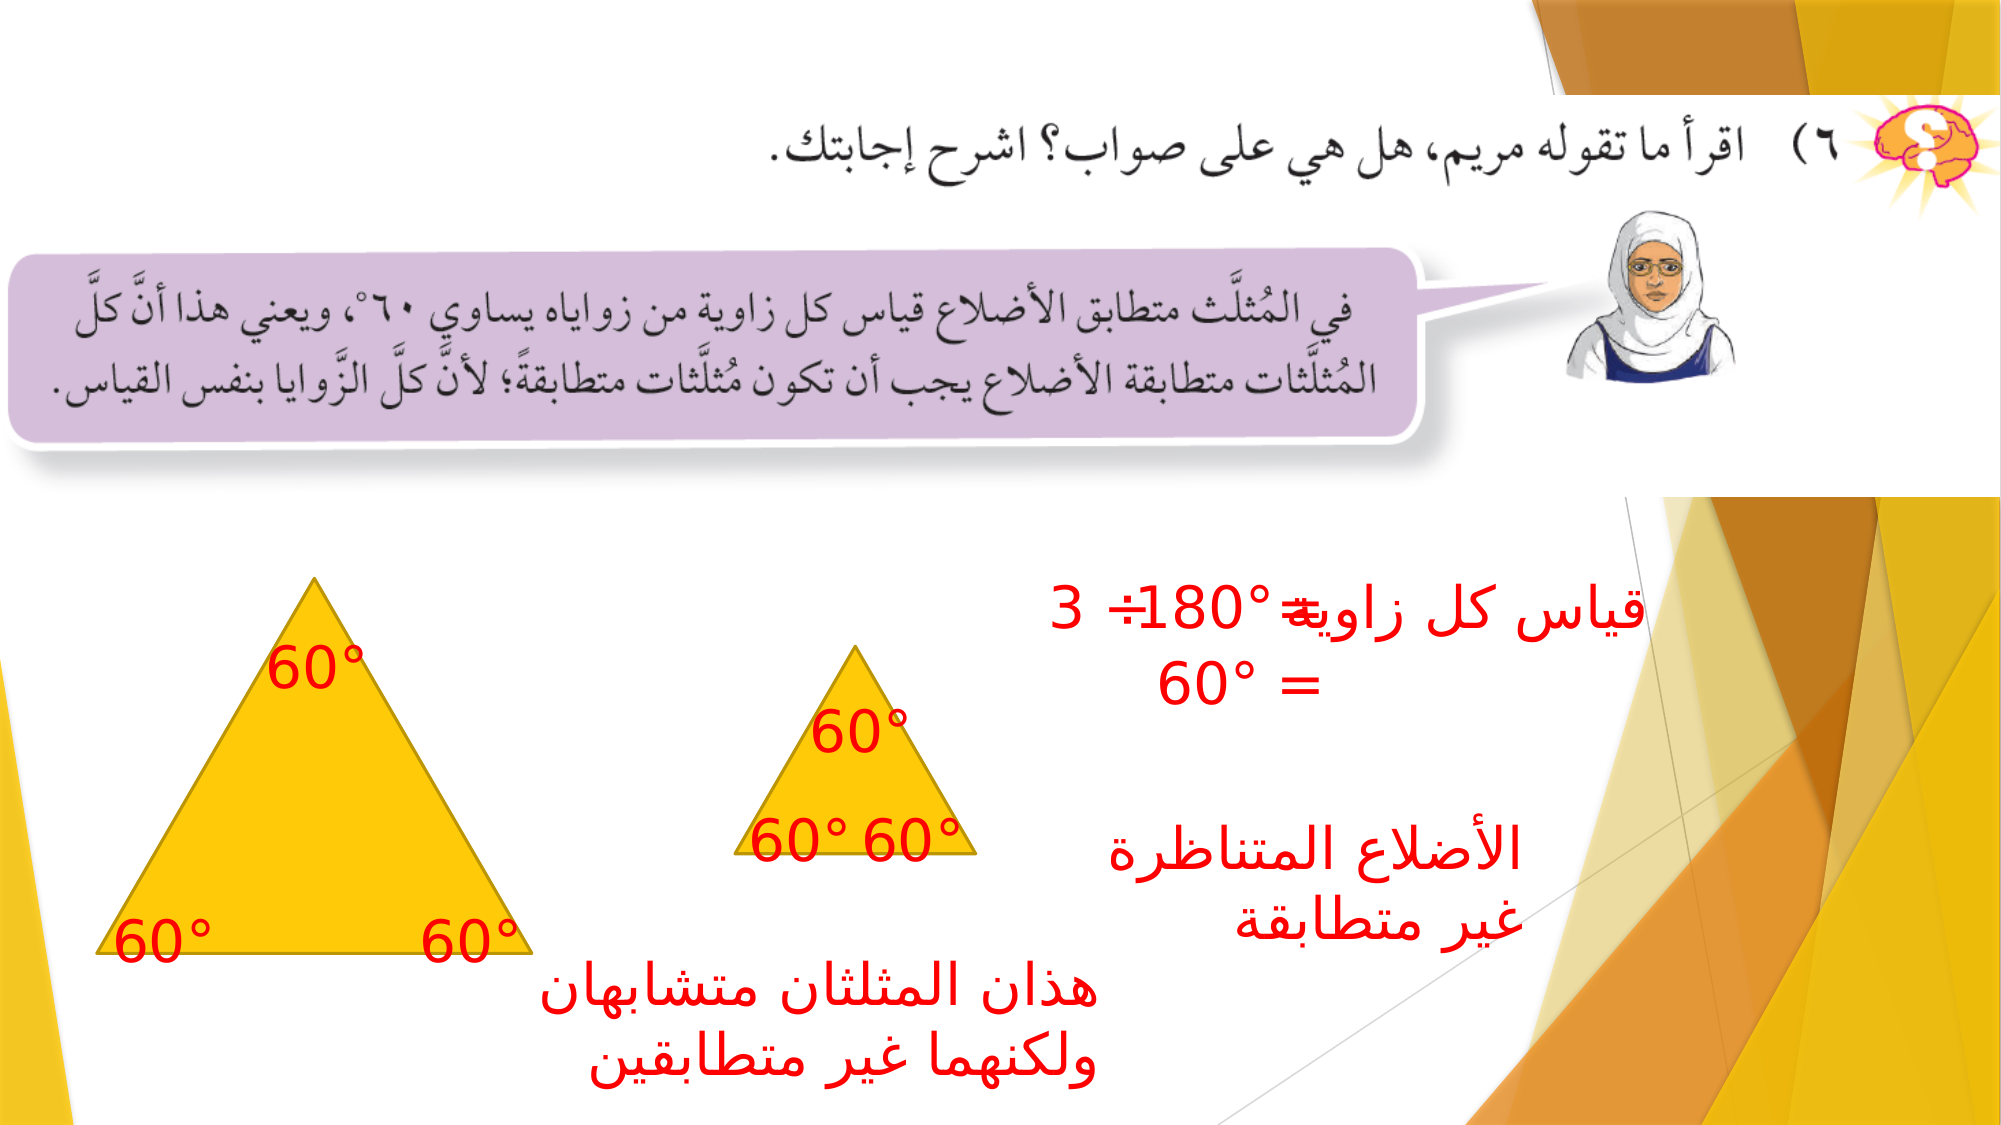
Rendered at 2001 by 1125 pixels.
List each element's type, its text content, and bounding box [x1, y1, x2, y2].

text_box = [1261, 562, 1270, 638]
text_box 60° [733, 796, 867, 881]
text_box = [1275, 648, 1340, 724]
text_box 60° [867, 796, 980, 881]
text_box ÷ 3 [1033, 562, 1168, 648]
text_box [830, 644, 881, 686]
text_box [766, 747, 944, 796]
text_box 180° [1168, 562, 1261, 638]
text_box الأضلاع المتناظرة غير متطابقة [1092, 803, 1539, 959]
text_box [96, 577, 533, 984]
text_box 60° [1141, 638, 1275, 724]
text_box هذان المثلثان متشابهان ولكنهما غير متطابقين [523, 940, 1116, 1095]
picture [0, 94, 2000, 498]
text_box قياس كل زاوية [1270, 562, 1664, 648]
text_box 60° [795, 686, 928, 771]
